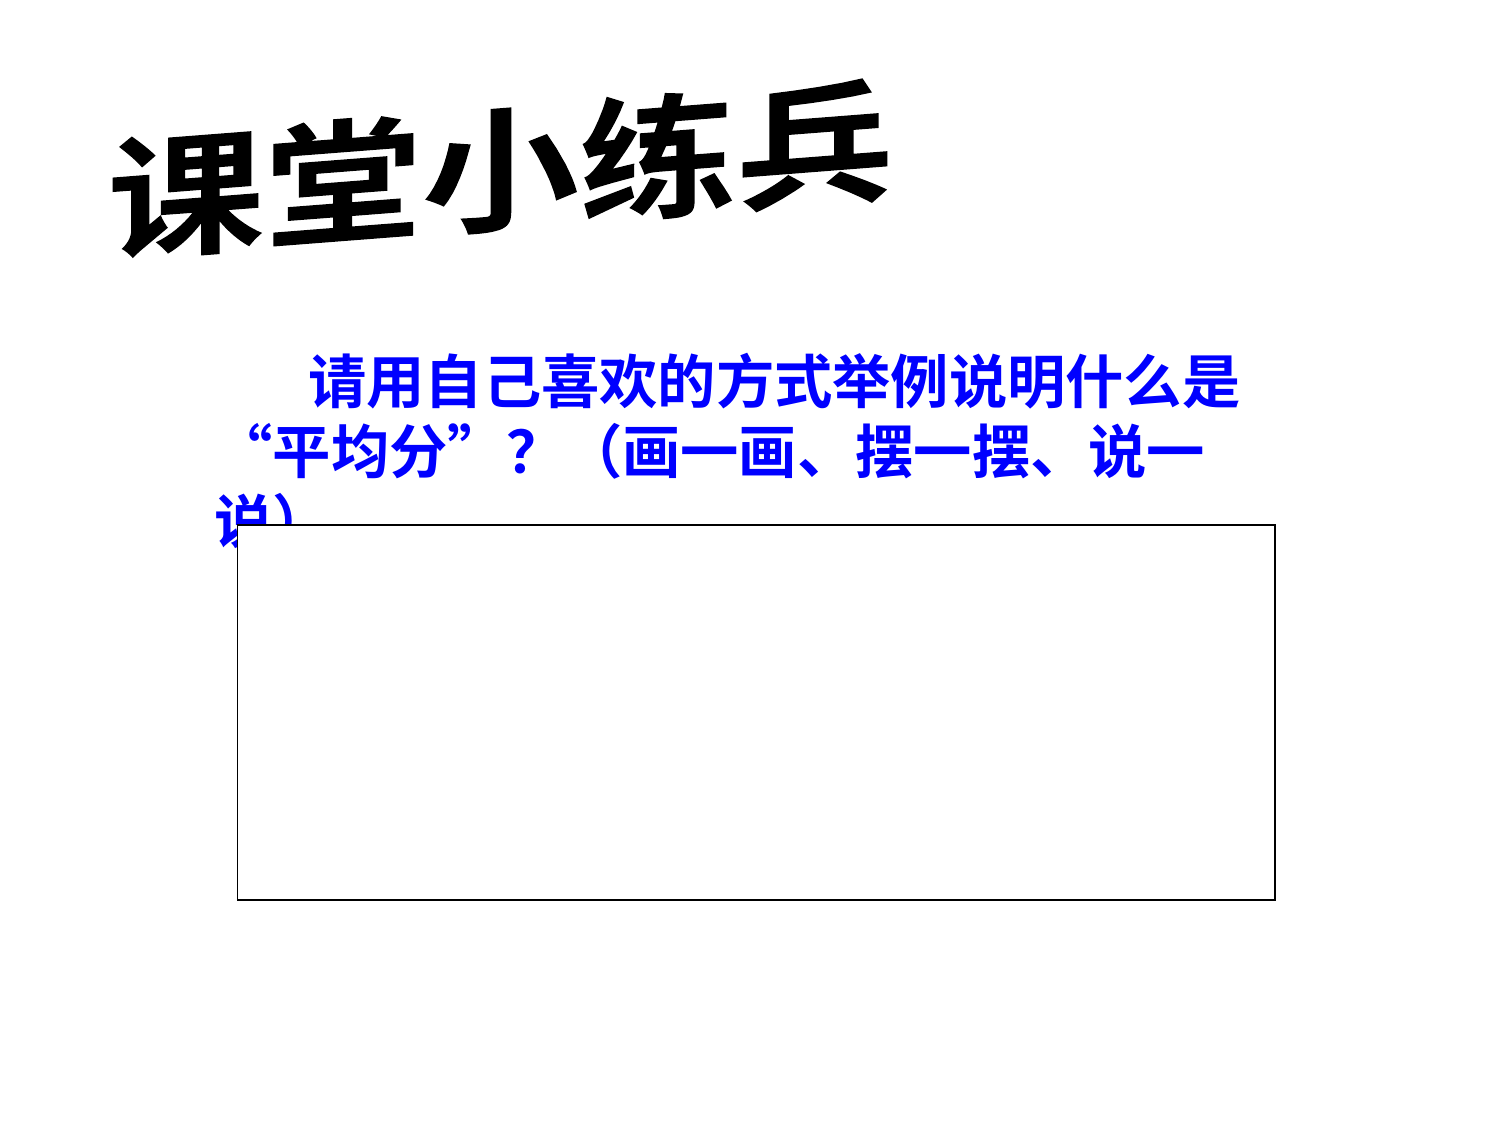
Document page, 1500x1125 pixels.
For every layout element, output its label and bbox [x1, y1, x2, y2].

text_box [112, 74, 1288, 900]
